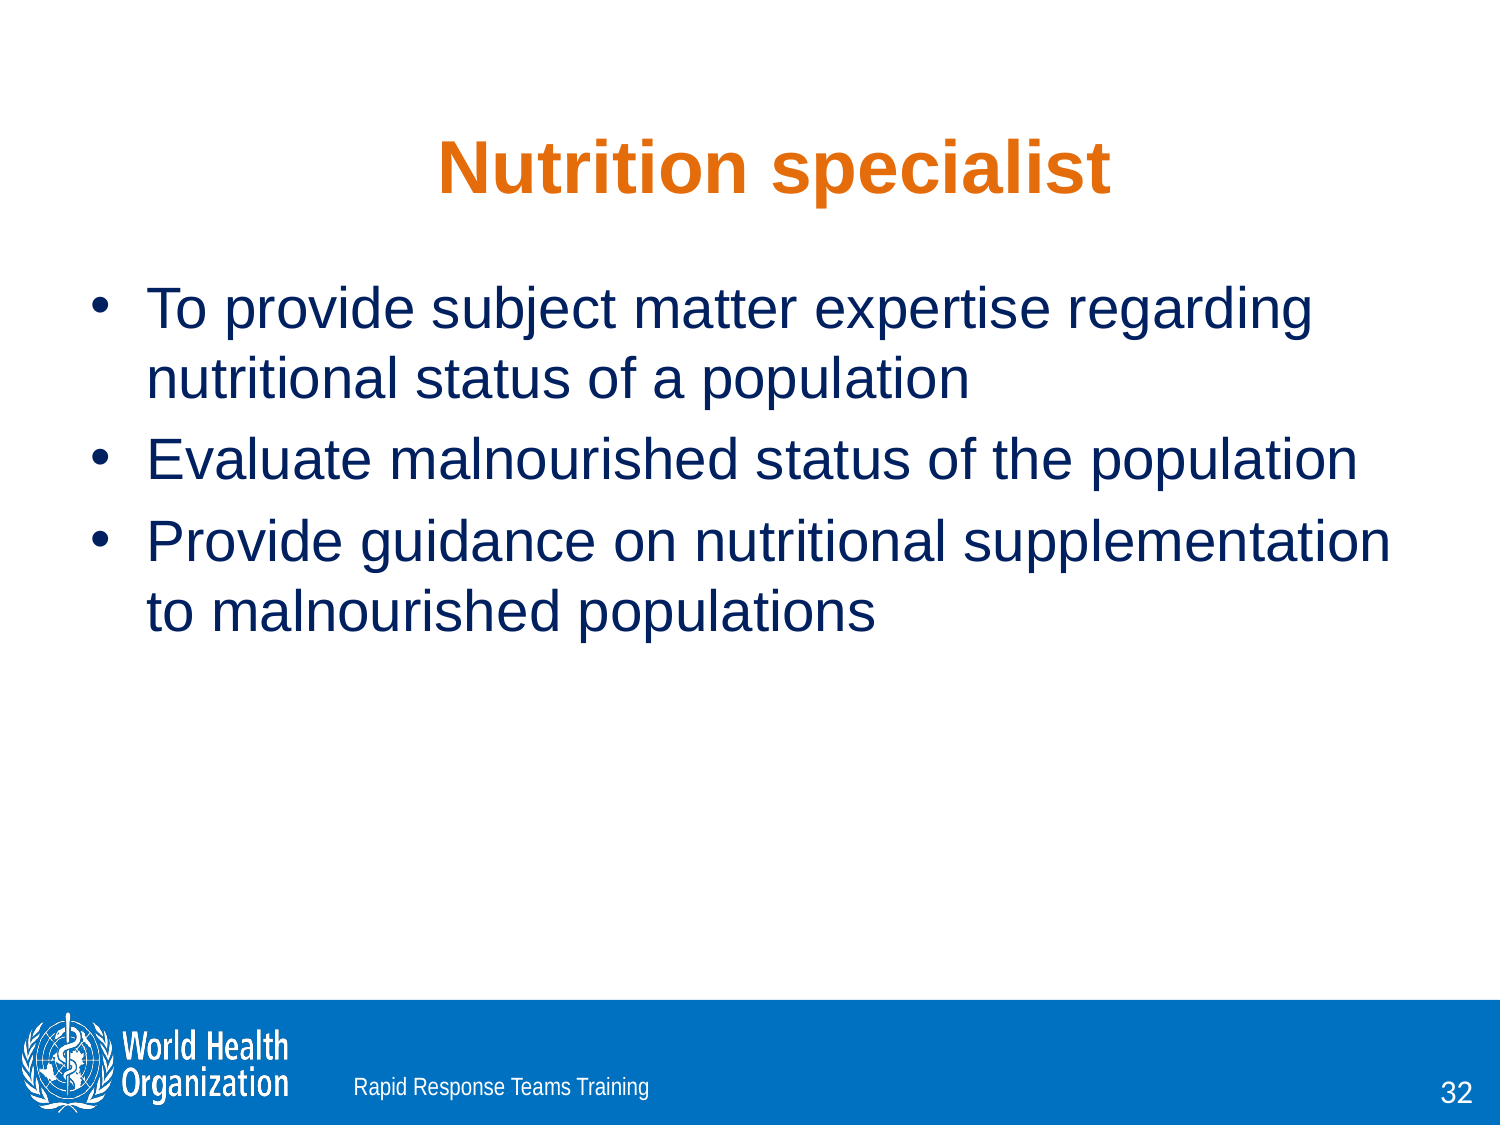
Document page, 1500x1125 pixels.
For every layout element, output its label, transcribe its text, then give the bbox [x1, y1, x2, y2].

list To provide subject matter expertise regarding nutritional status of a population Evaluate malnourished status of the population Provide guidance on nutritional supplementation to malnourished populations [75, 262, 1425, 1005]
text_box Nutrition specialist [99, 70, 1450, 258]
picture [21, 1012, 288, 1113]
